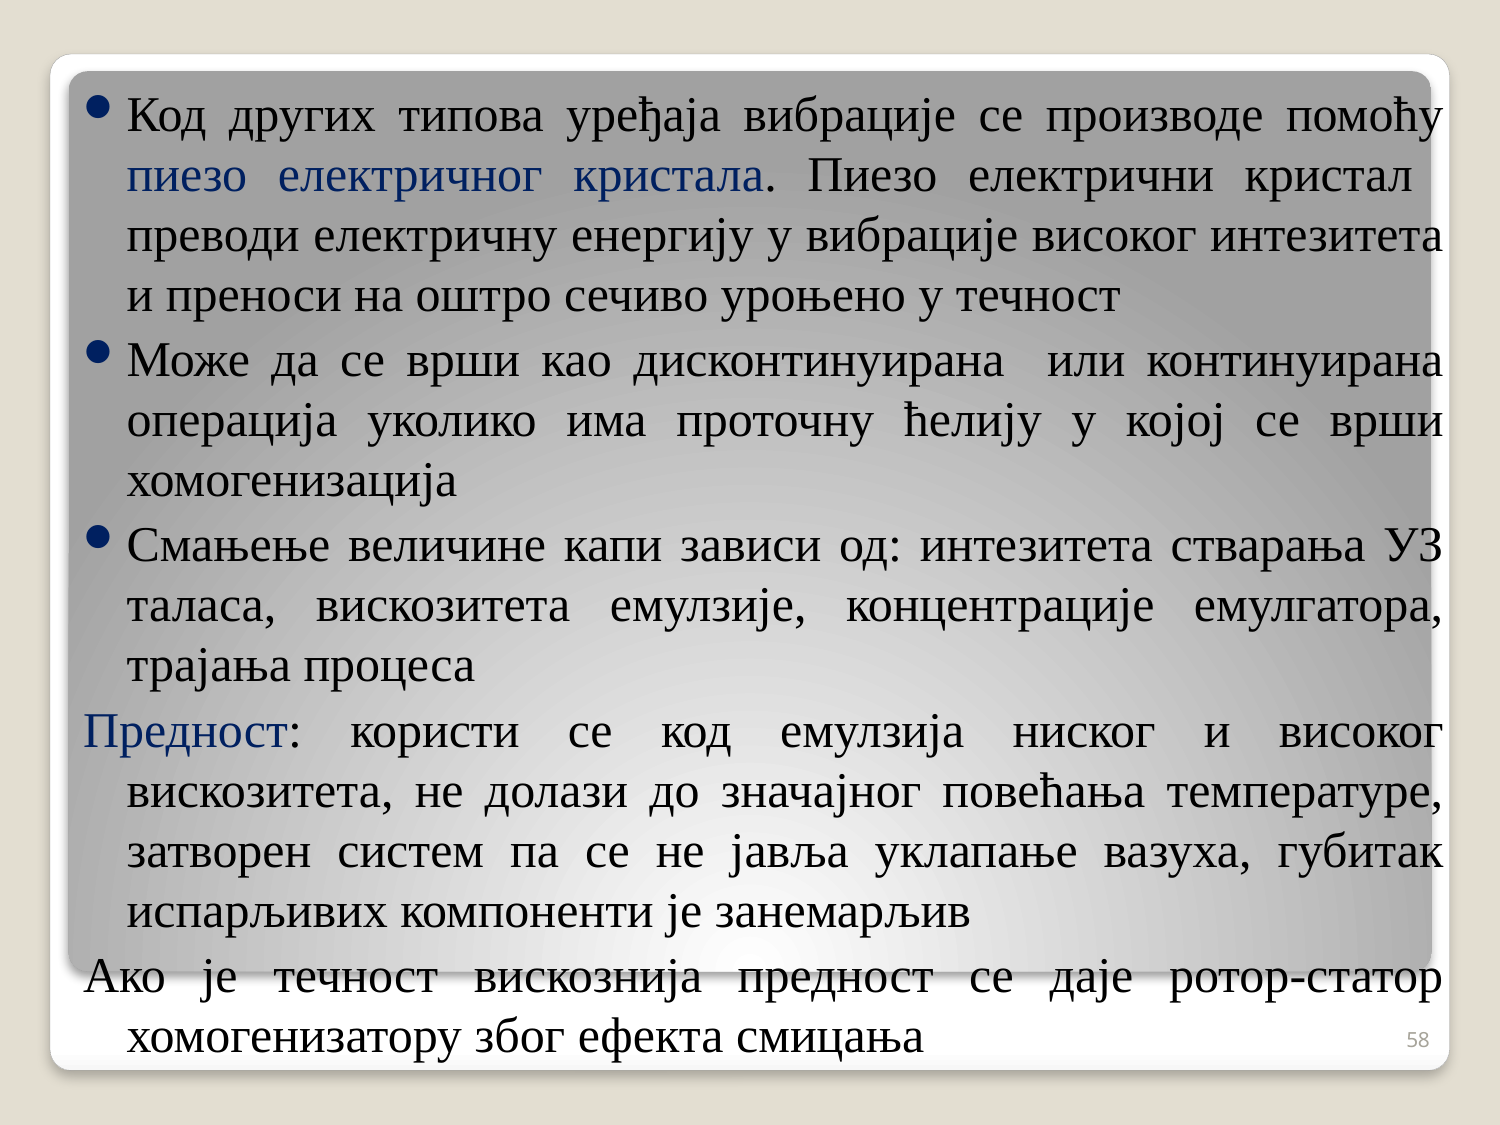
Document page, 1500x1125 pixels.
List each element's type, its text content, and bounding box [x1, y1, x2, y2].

list Код других типова уређаја вибрације се производе помоћу пиезо електричног кристала. Пиезо електрични кристал преводи електричну енергију у вибрације високог интезитета и преноси на оштро сечиво уроњено у течност Може да се врши као дисконтинуирана или континуирана операција уколико има проточну ћелију у којој се врши хомогенизација Смањење величине капи зависи од: интезитета стварања УЗ таласа, вискозитета емулзије, концентрације емулгатора, трајања процеса Предност: користи се код емулзија ниског и високог вискозитета, не долази до значајног повећања температуре, затворен систем па се не јавља уклапање вазуха, губитак испарљивих компоненти је занемарљив Ако је течност вискознија предност се даје ротор-статор хомогенизатору због ефекта смицања [53, 66, 1459, 1071]
slide_number 58 [1369, 1002, 1445, 1063]
